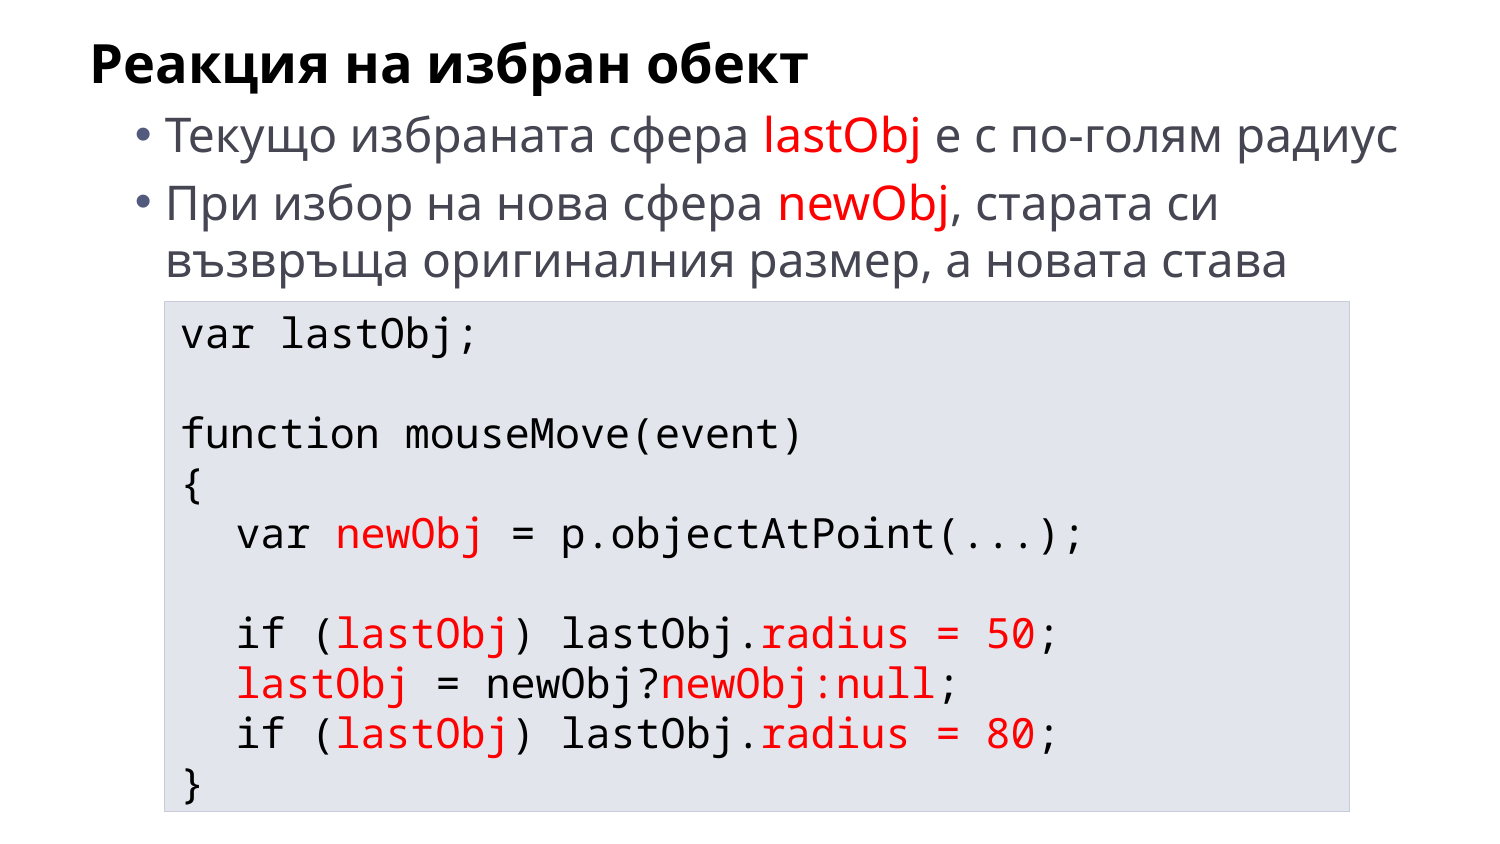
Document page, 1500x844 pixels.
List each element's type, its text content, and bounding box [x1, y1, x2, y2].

list Реакция на избран обект Текущо избраната сфера lastObj е с по-голям радиус При избор на нова сфера newObj, старата си възвръща оригиналния размер, а новата става голяма [75, 21, 1475, 835]
text_box var lastObj; function mouseMove(event) { var newObj = p.objectAtPoint(...); if (lastObj) lastObj.radius = 50; lastObj = newObj?newObj:null; if (lastObj) lastObj.radius = 80; } [164, 301, 1350, 812]
